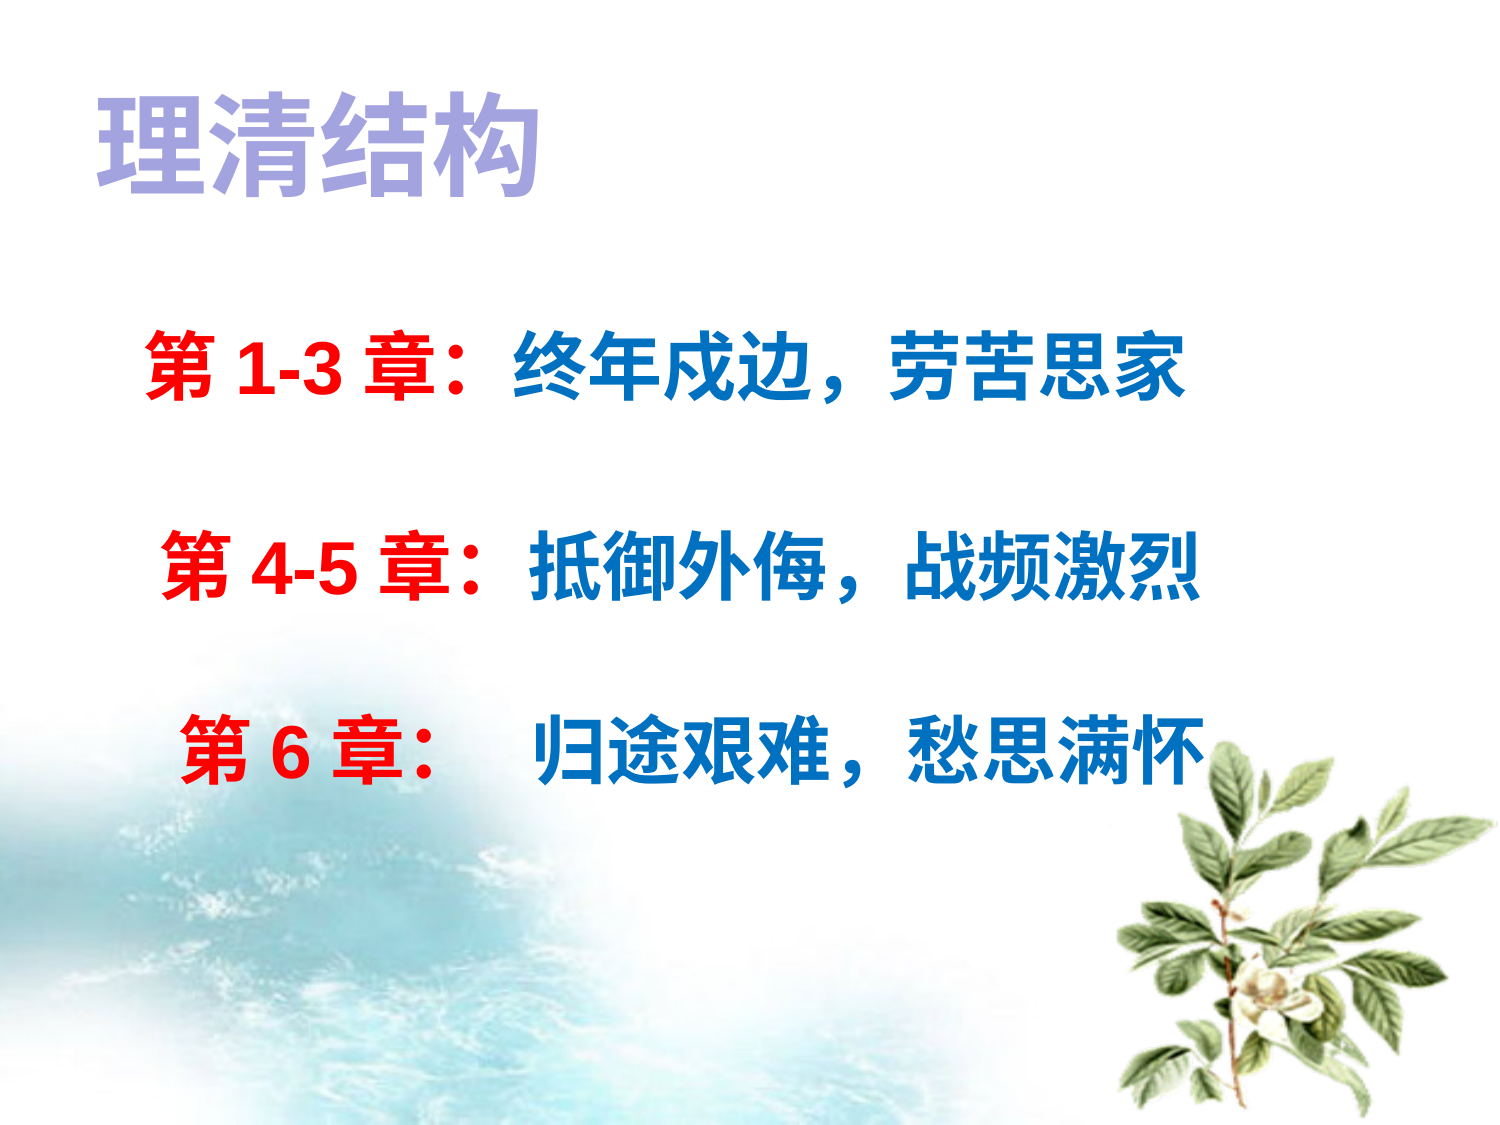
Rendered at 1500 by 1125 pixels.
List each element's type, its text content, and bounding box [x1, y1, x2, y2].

text_box 理清结构 [79, 68, 1217, 218]
text_box 第4-5章：抵御外侮，战频激烈 [143, 512, 1363, 618]
text_box 第1-3章：终年戍边，劳苦思家 [128, 312, 1425, 418]
text_box 第6章： 归途艰难，愁思满怀 [163, 695, 1330, 801]
picture [0, 0, 1500, 1125]
